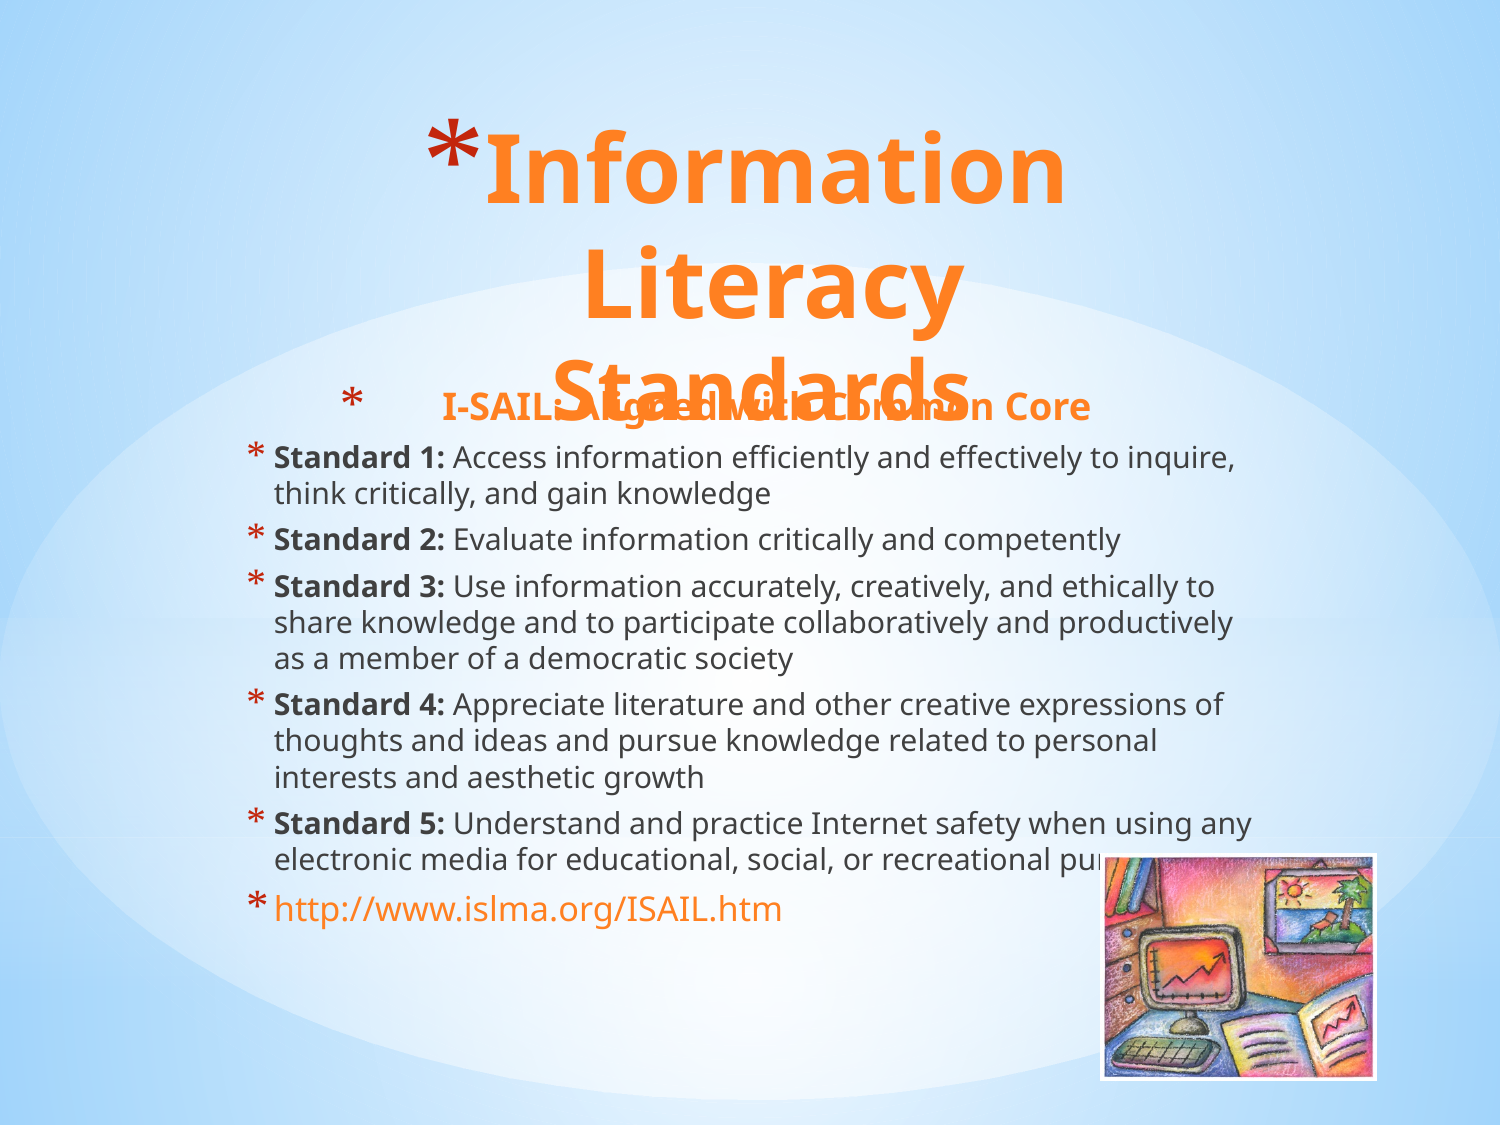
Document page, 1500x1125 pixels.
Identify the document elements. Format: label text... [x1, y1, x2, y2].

list I-SAIL: Aligned with Common Core Standard 1: Access information efficiently and effectively to inquire, think critically, and gain knowledge Standard 2: Evaluate information critically and competently Standard 3: Use information accurately, creatively, and ethically to share knowledge and to participate collaboratively and productively as a member of a democratic society Standard 4: Appreciate literature and other creative expressions of thoughts and ideas and pursue knowledge related to personal interests and aesthetic growth Standard 5: Understand and practice Internet safety when using any electronic media for educational, social, or recreational purposes. http://www.islma.org/ISAIL.htm [225, 375, 1275, 945]
title Information Literacy Standards [212, 99, 1281, 288]
picture [1099, 853, 1377, 1082]
